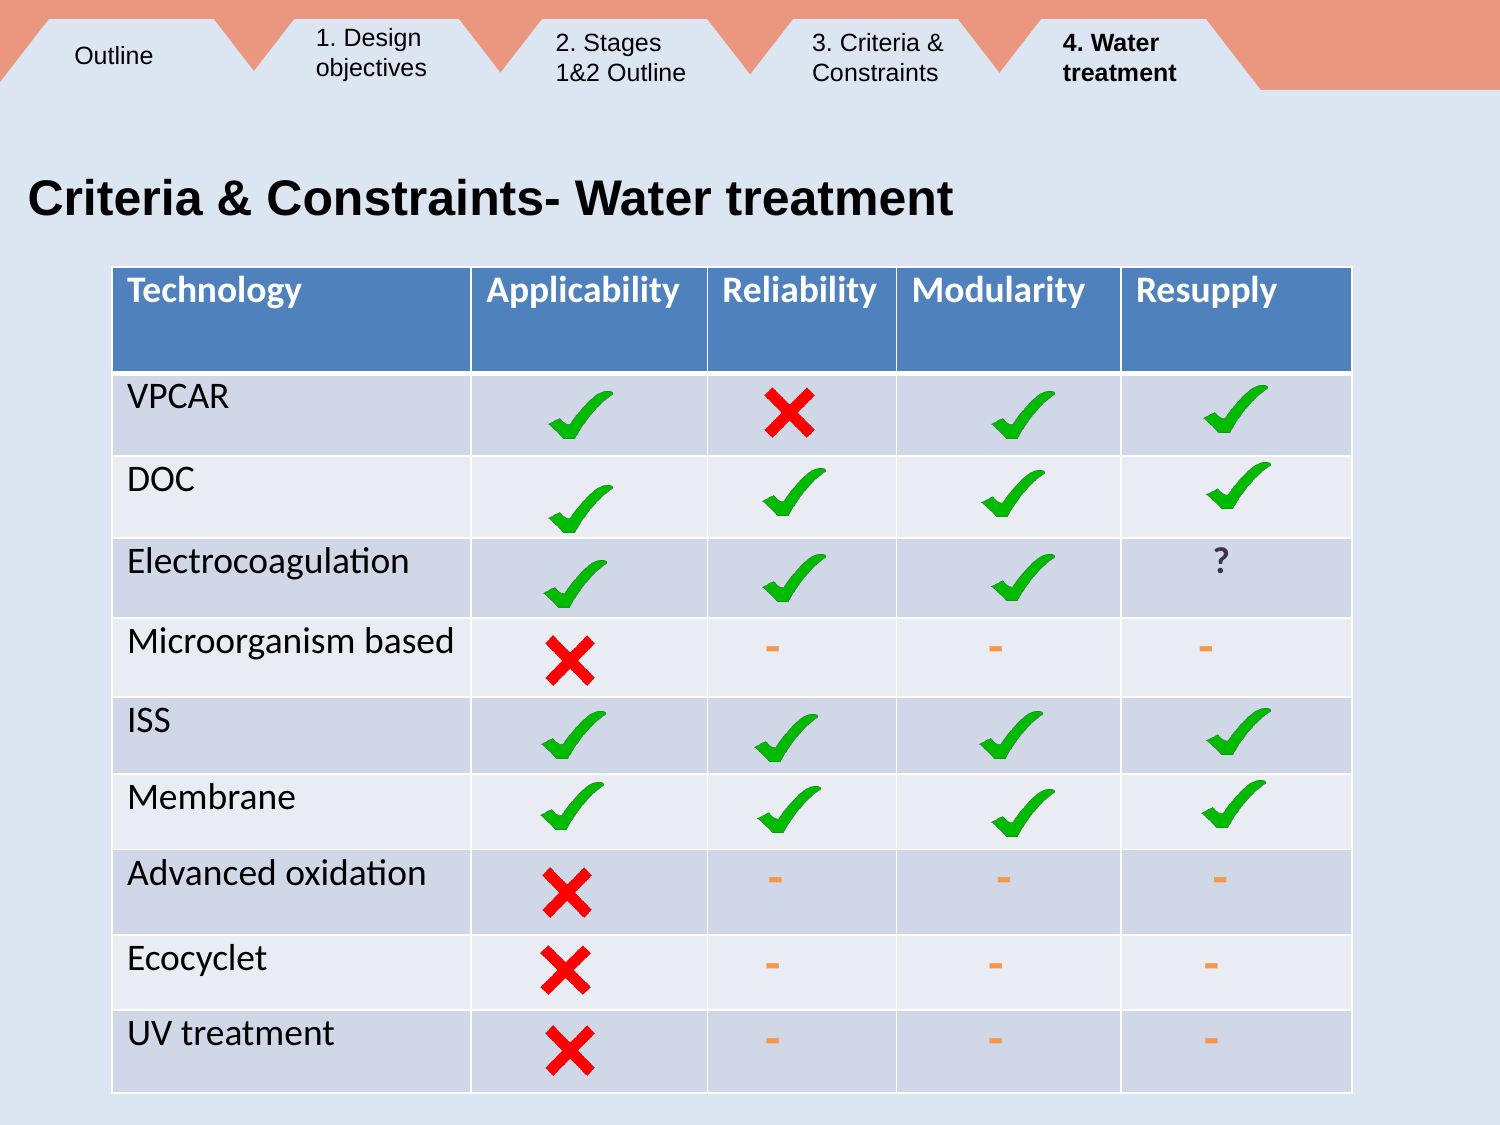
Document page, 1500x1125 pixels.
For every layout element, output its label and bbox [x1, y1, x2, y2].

picture [542, 1023, 597, 1077]
picture [990, 553, 1055, 601]
picture [548, 391, 613, 439]
picture [1206, 708, 1271, 756]
picture [762, 468, 826, 516]
picture [762, 385, 816, 439]
picture [756, 786, 821, 834]
picture [542, 560, 607, 608]
picture [1201, 780, 1266, 828]
list [0, 0, 1500, 1125]
picture [980, 470, 1045, 518]
picture [762, 554, 826, 602]
picture [990, 391, 1055, 439]
picture [1206, 461, 1271, 510]
picture [990, 789, 1055, 837]
picture [753, 714, 818, 762]
picture [538, 942, 592, 997]
picture [548, 485, 613, 533]
picture [541, 711, 606, 759]
picture [539, 782, 604, 830]
picture [978, 711, 1043, 759]
picture [1203, 385, 1268, 433]
picture [539, 865, 594, 919]
picture [542, 633, 597, 687]
